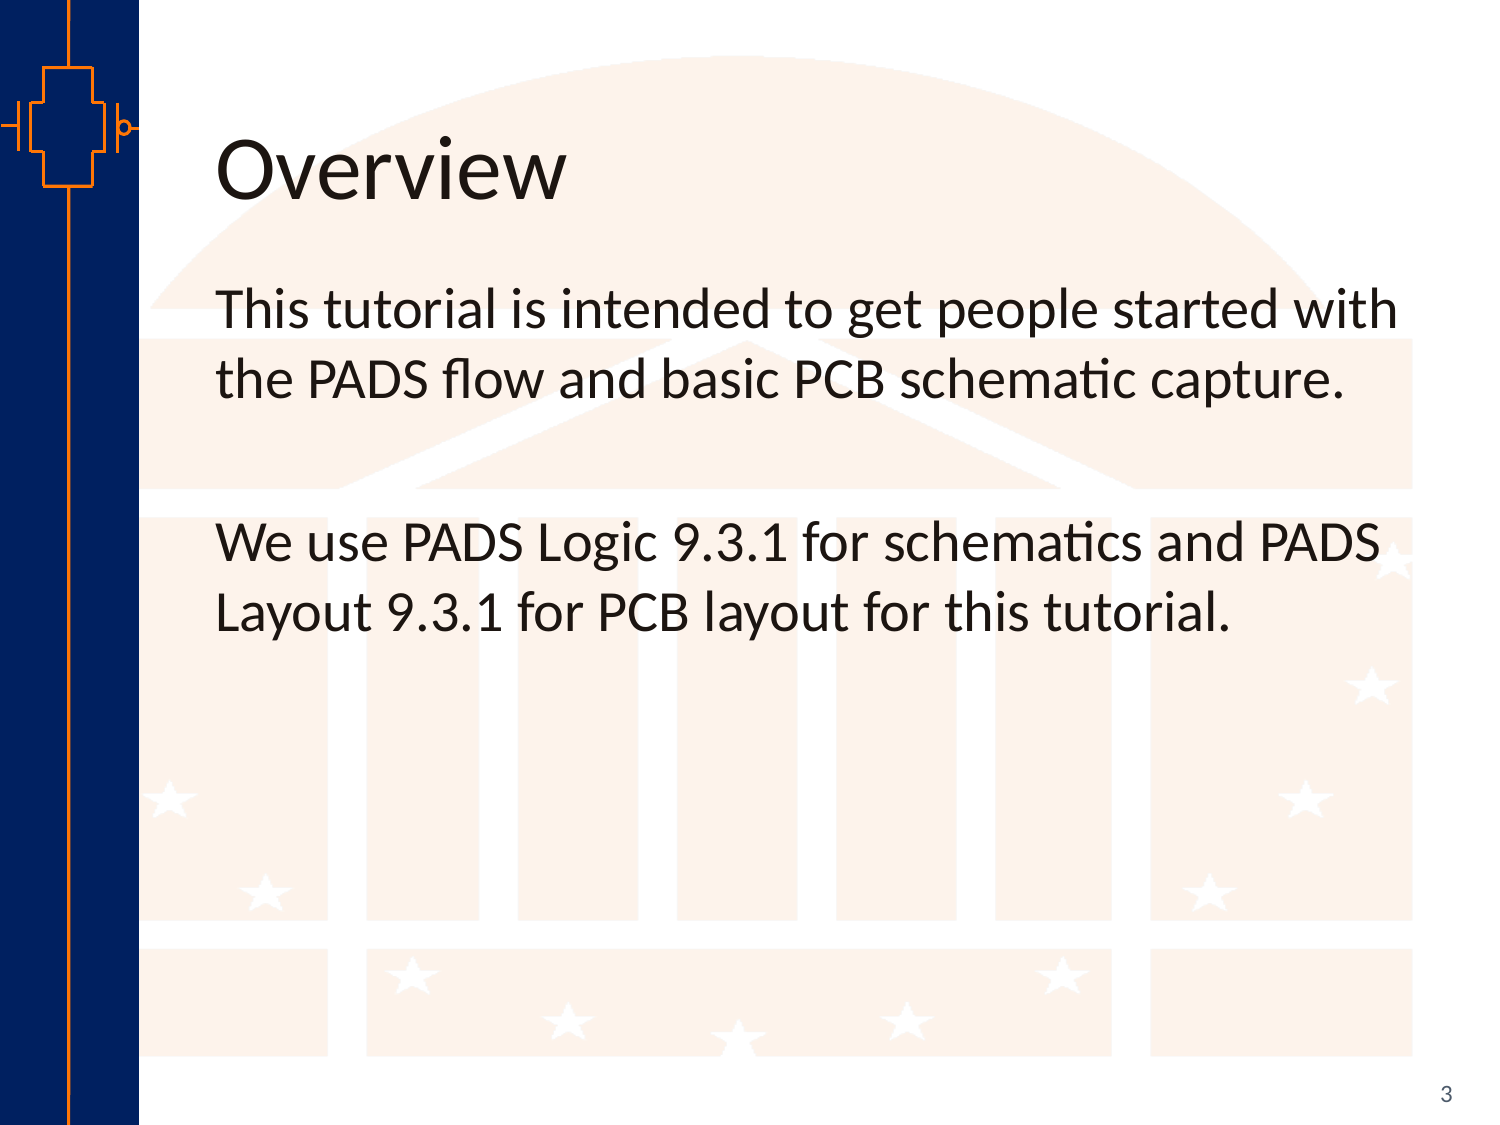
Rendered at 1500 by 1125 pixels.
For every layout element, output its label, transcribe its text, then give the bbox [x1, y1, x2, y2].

slide_number 3 [1425, 1062, 1488, 1123]
title Overview [200, 37, 1388, 225]
list This tutorial is intended to get people started with the PADS flow and basic PCB schematic capture. We use PADS Logic 9.3.1 for schematics and PADS Layout 9.3.1 for PCB layout for this tutorial. [200, 262, 1425, 988]
